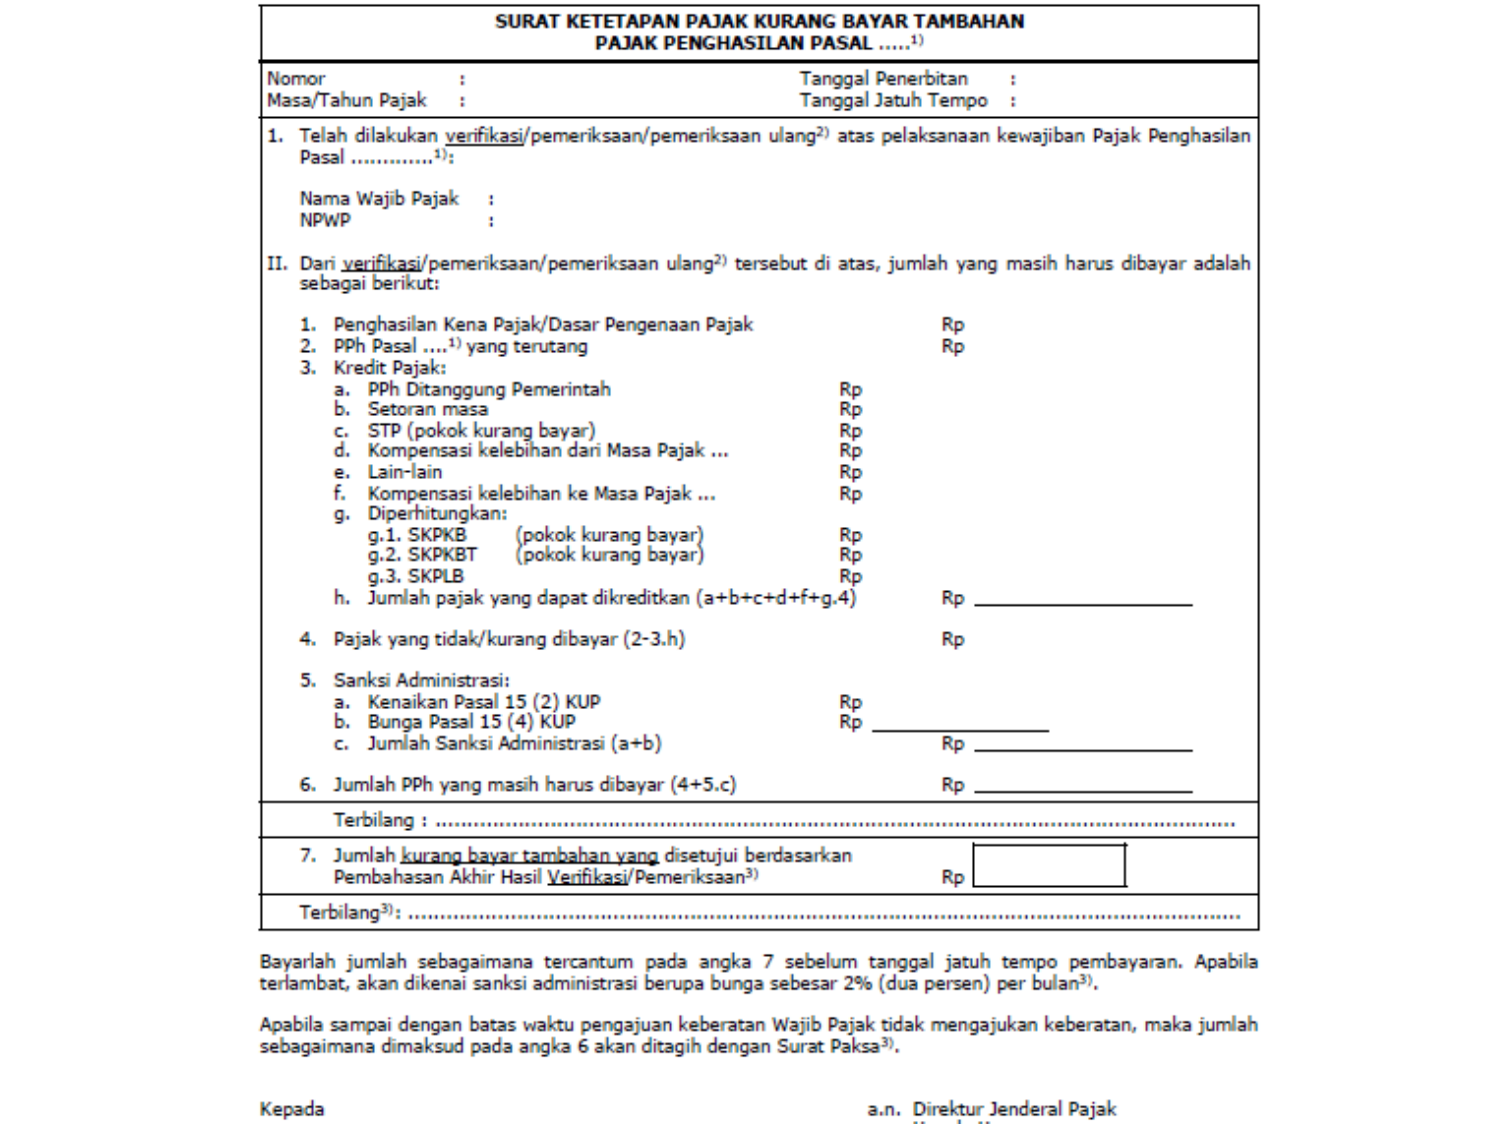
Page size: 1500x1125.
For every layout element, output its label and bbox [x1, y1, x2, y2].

picture [253, 0, 1270, 1125]
